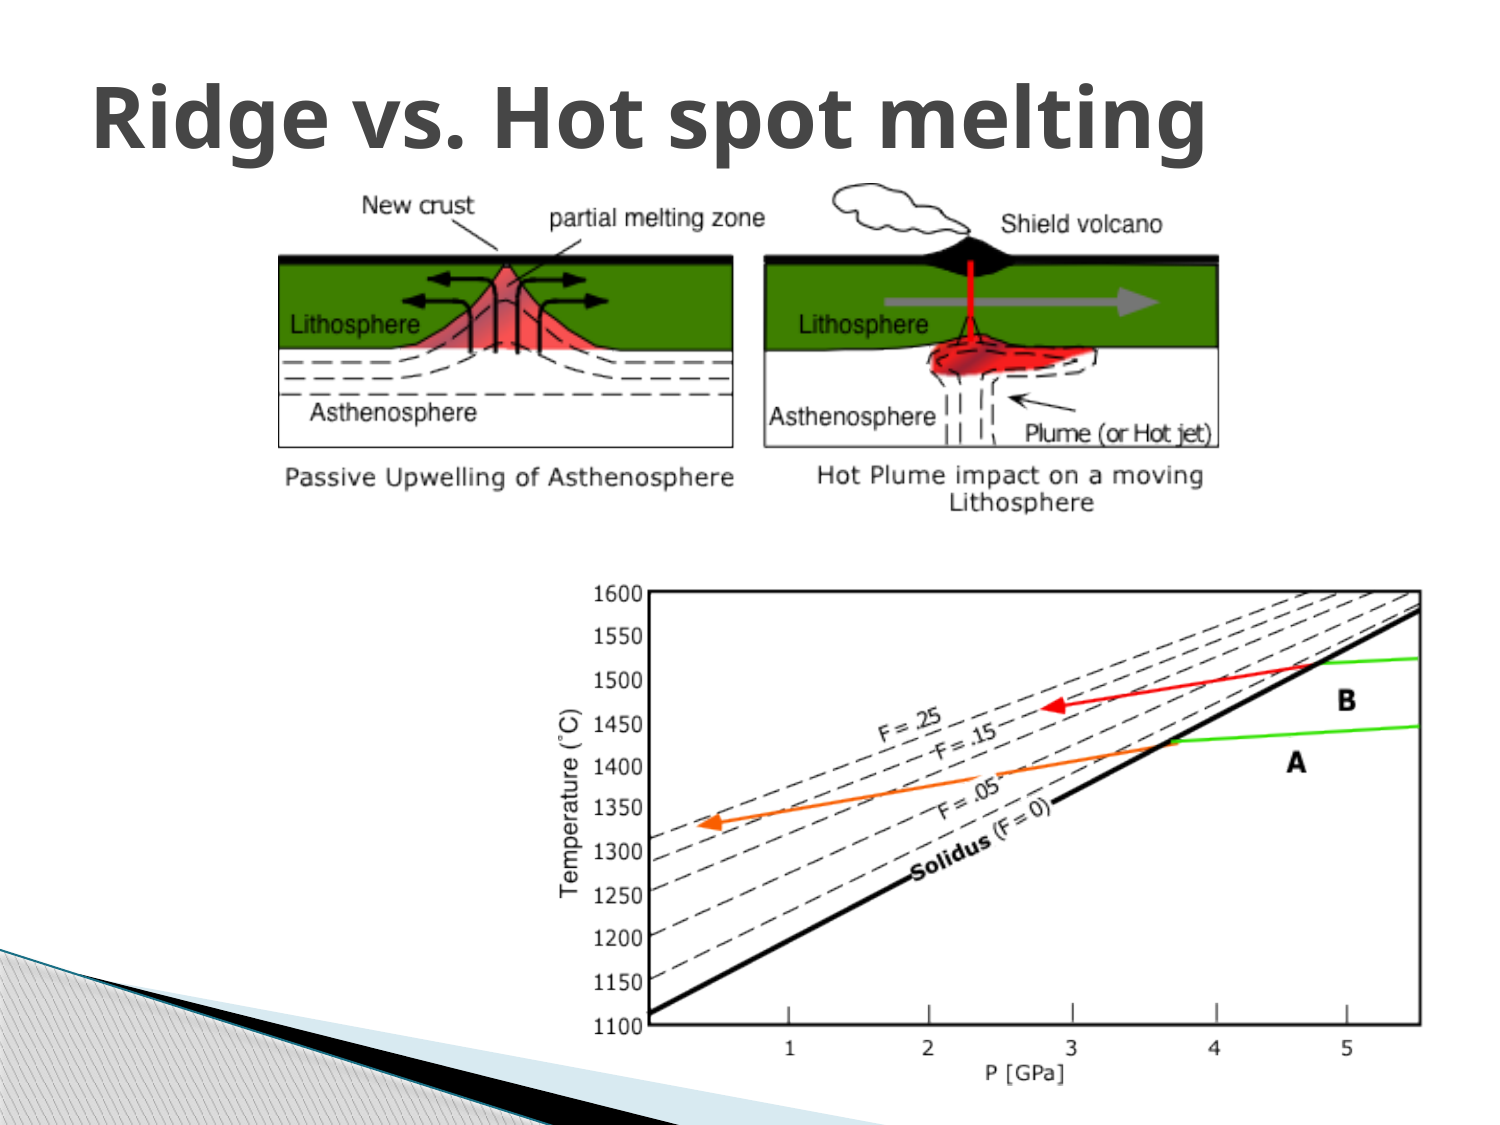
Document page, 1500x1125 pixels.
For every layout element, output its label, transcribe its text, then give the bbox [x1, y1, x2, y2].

picture [277, 183, 1223, 518]
picture [557, 579, 1426, 1086]
title Ridge vs. Hot spot melting [75, 45, 1425, 184]
